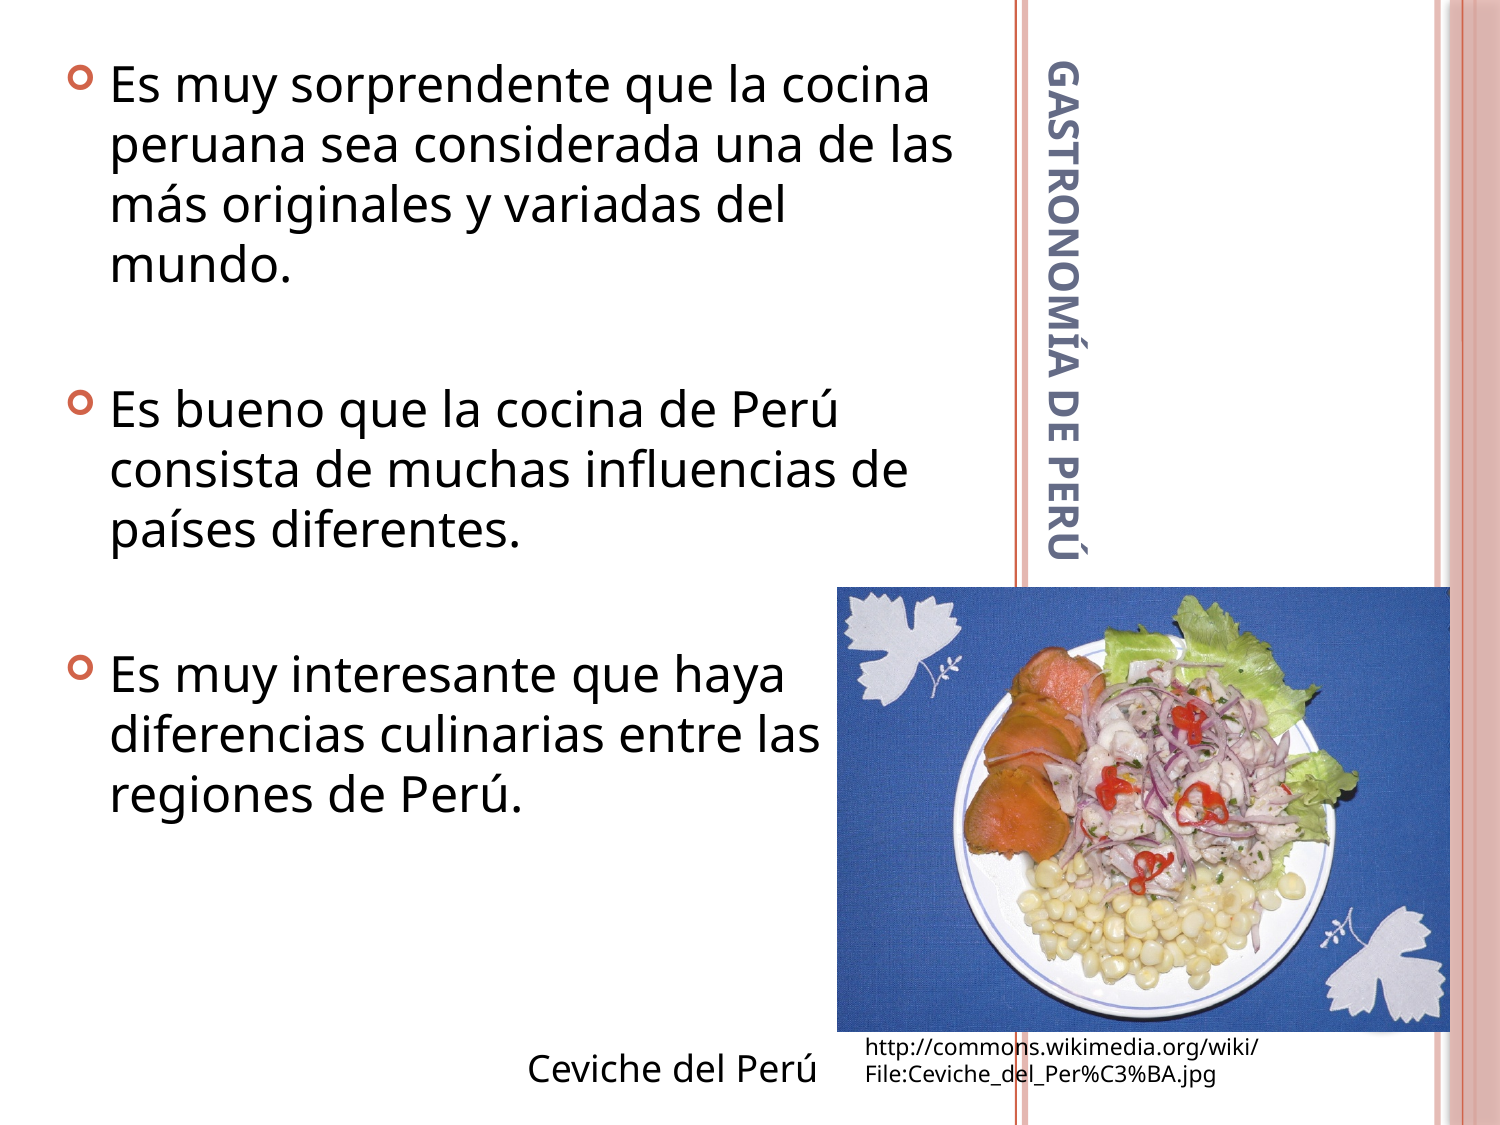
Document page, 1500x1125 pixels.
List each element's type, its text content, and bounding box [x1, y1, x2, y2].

title Gastronomía de Perú [1033, 45, 1109, 584]
picture [836, 586, 1451, 1032]
text_box Ceviche del Perú [512, 1037, 1050, 1098]
text_box http://commons.wikimedia.org/wiki/File:Ceviche_del_Per%C3%BA.jpg [849, 1042, 1350, 1095]
list Es muy sorprendente que la cocina peruana sea considerada una de las más originales y variadas del mundo. Es bueno que la cocina de Perú consista de muchas influencias de países diferentes. Es muy interesante que haya diferencias culinarias entre las regiones de Perú. [50, 45, 975, 1083]
